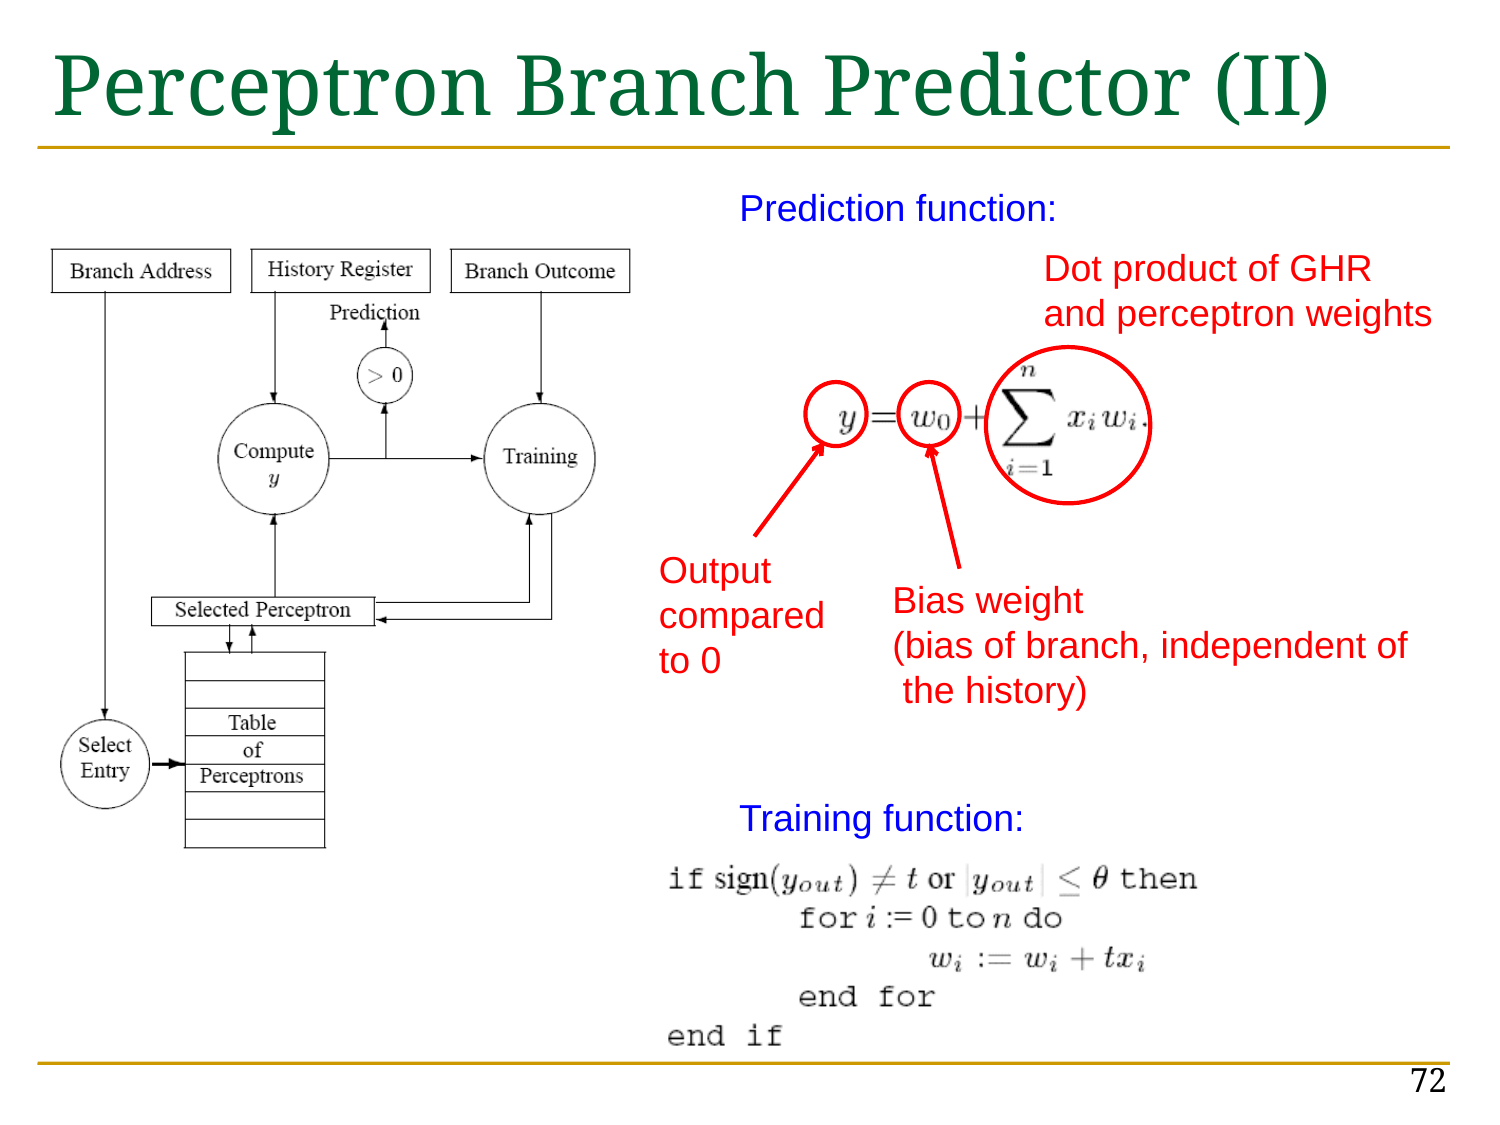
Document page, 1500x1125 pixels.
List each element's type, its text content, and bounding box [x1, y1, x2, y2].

text_box Bias weight (bias of branch, independent of the history) [877, 568, 1434, 719]
picture [824, 346, 1163, 504]
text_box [882, 491, 1006, 523]
text_box Prediction function: [724, 176, 1073, 236]
text_box Output compared to 0 [648, 538, 841, 689]
text_box Training function: [724, 786, 1040, 847]
text_box Dot product of GHR and perceptron weights [1028, 236, 1448, 342]
title Perceptron Branch Predictor (II) [37, 24, 1450, 200]
slide_number 72 [1111, 1036, 1462, 1112]
picture [37, 236, 644, 860]
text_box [741, 453, 837, 525]
picture [653, 858, 1206, 1060]
text_box [805, 387, 819, 441]
